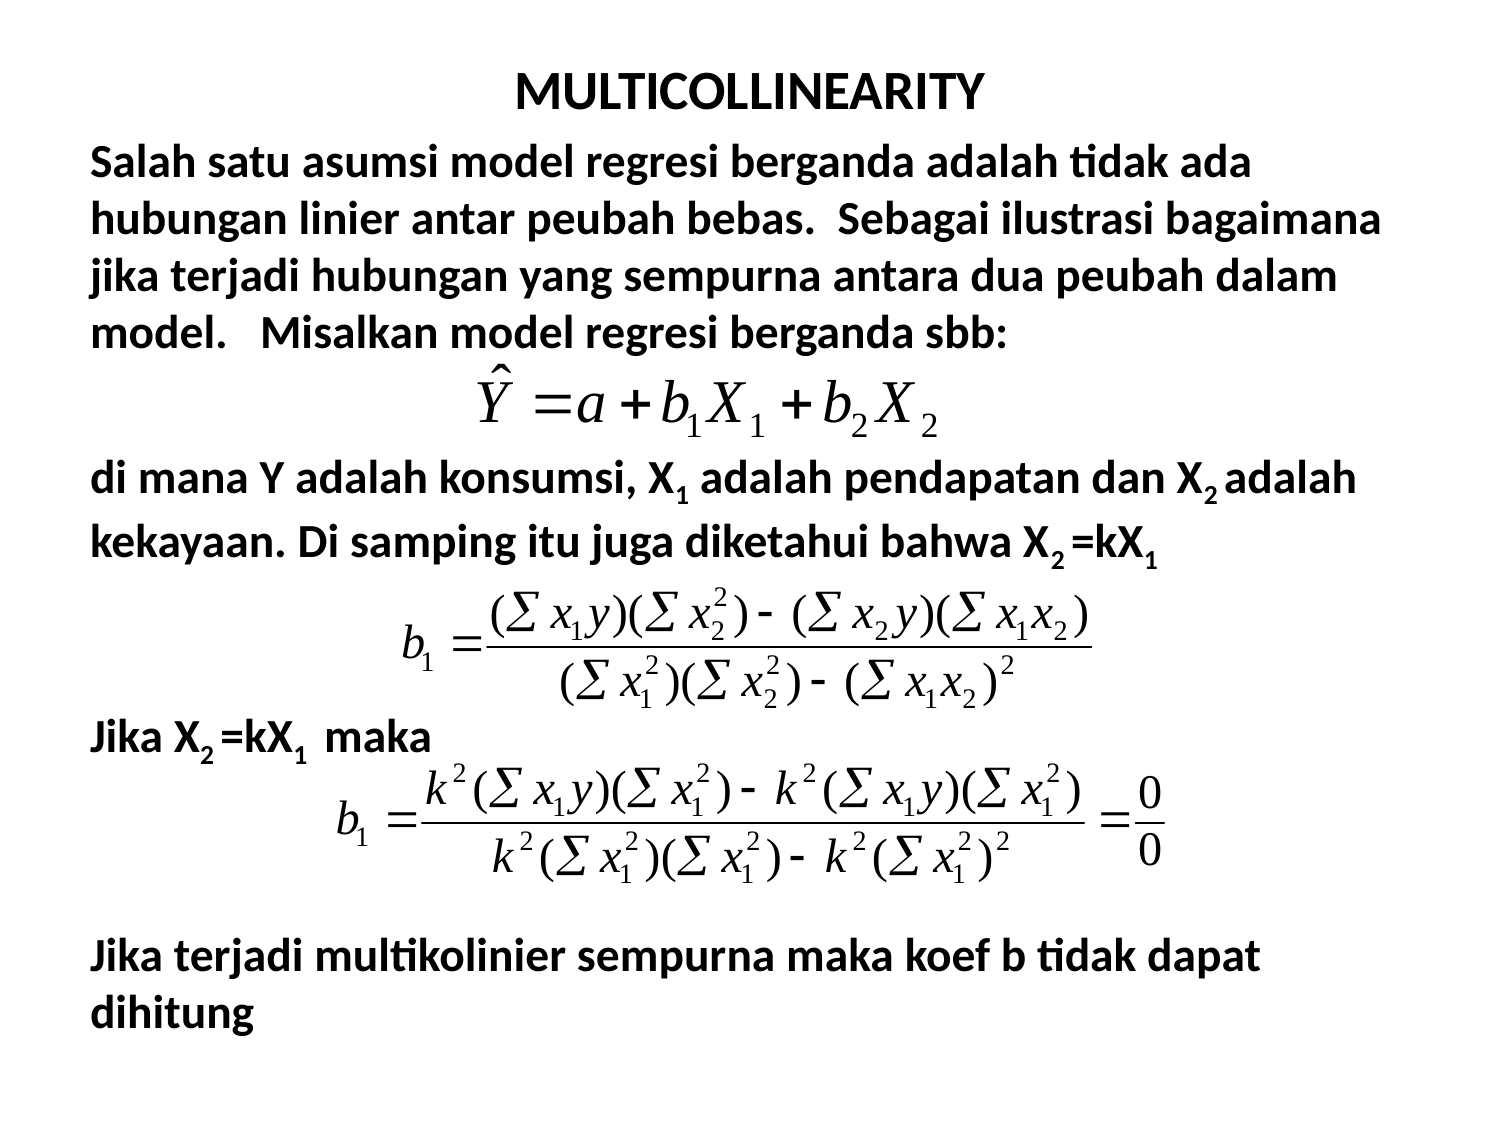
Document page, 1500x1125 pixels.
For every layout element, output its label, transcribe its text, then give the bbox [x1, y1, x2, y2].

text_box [468, 351, 950, 448]
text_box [329, 749, 1174, 896]
list MULTICOLLINEARITY Salah satu asumsi model regresi berganda adalah tidak ada hubungan linier antar peubah bebas. Sebagai ilustrasi bagaimana jika terjadi hubungan yang sempurna antara dua peubah dalam model. Misalkan model regresi berganda sbb: di mana Y adalah konsumsi, X1 adalah pendapatan dan X2 adalah kekayaan. Di samping itu juga diketahui bahwa X2 =kX1 Jika X2 =kX1 maka Jika terjadi multikolinier sempurna maka koef b tidak dapat dihitung [75, 46, 1425, 1055]
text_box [394, 573, 1102, 720]
